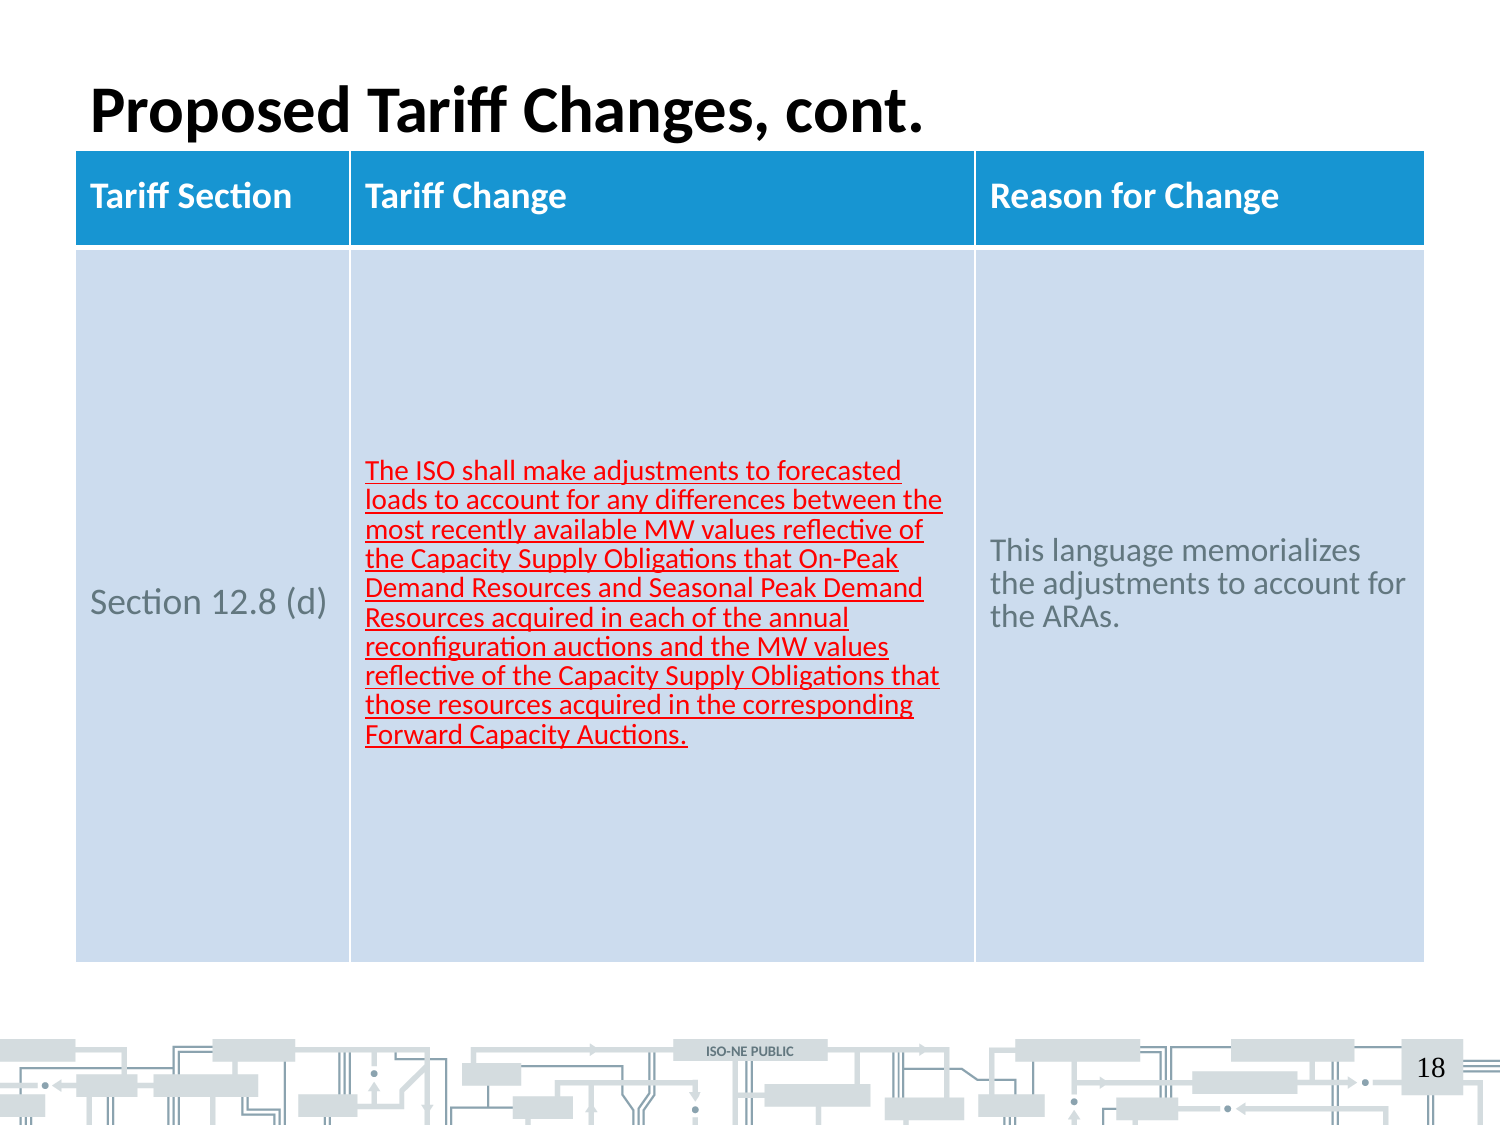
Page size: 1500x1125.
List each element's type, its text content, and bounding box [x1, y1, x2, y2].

table_cell The ISO shall make adjustments to forecasted loads to account for any differences between the most recently available MW values reflective of the Capacity Supply Obligations that On-Peak Demand Resources and Seasonal Peak Demand Resources acquired in each of the annual reconfiguration auctions and the MW values reflective of the Capacity Supply Obligations that those resources acquired in the corresponding Forward Capacity Auctions. [351, 250, 974, 962]
table_header Tariff Change [351, 151, 974, 245]
table_cell This language memorializes the adjustments to account for the ARAs. [976, 250, 1424, 962]
table_header Tariff Section [76, 151, 349, 245]
title Proposed Tariff Changes, cont. [75, 12, 1425, 149]
table_cell Section 12.8 (d) [76, 250, 349, 962]
slide_number 18 [1400, 1044, 1463, 1088]
table_header Reason for Change [976, 151, 1424, 245]
picture [0, 1031, 1500, 1125]
